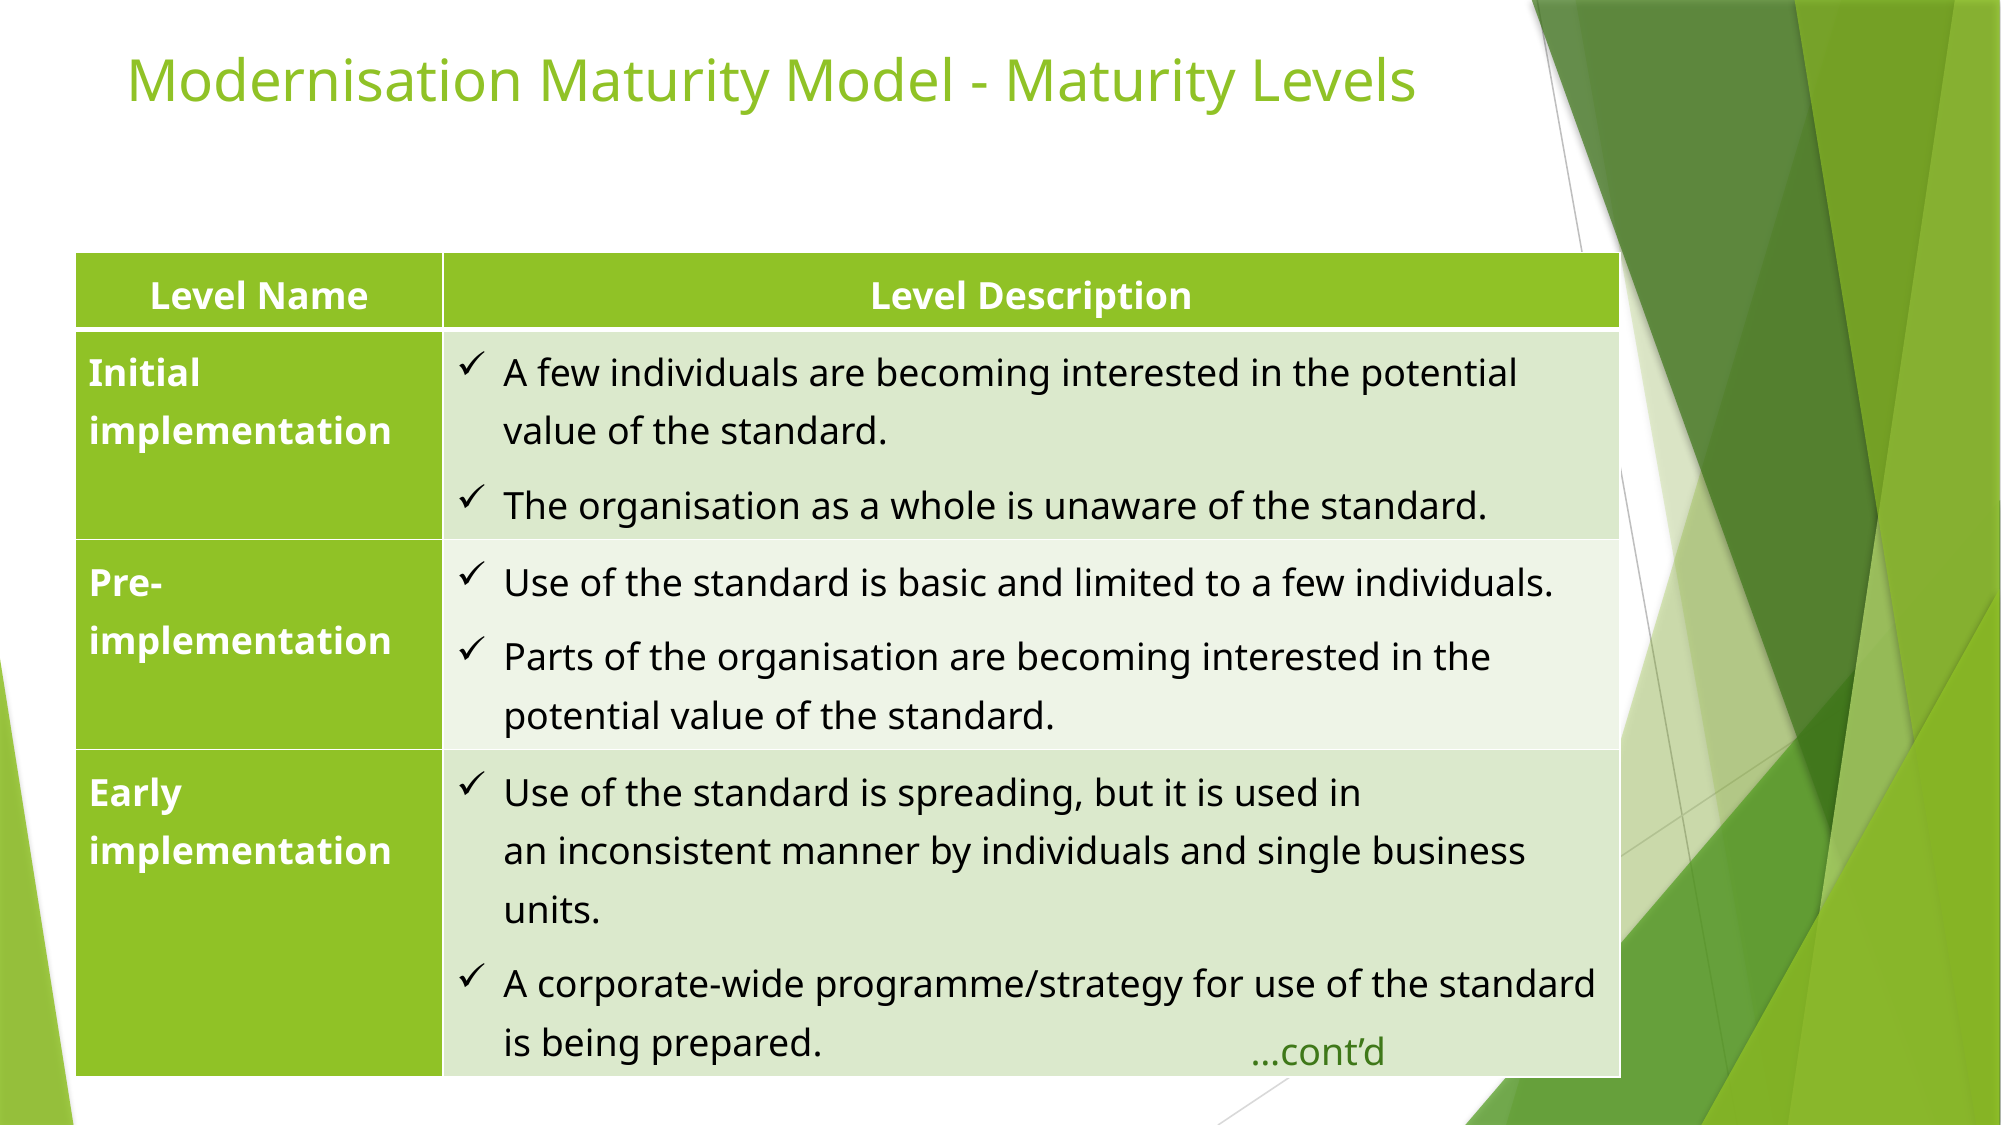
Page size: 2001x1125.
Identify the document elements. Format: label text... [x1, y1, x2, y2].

slide_number 6 [1409, 991, 1522, 1051]
table_cell A few individuals are becoming interested in the potential value of the standard. The organisation as a whole is unaware of the standard. [444, 332, 1619, 539]
table_cell Use of the standard is basic and limited to a few individuals. Parts of the organisation are becoming interested in the potential value of the standard. [444, 540, 1619, 749]
table_cell Pre-implementation [76, 540, 442, 749]
table_cell Use of the standard is spreading, but it is used in an inconsistent manner by individuals and single business units. A corporate-wide programme/strategy for use of the standard is being prepared. [444, 750, 1619, 1076]
text_box …cont’d [1235, 1020, 1498, 1081]
title Modernisation Maturity Model - Maturity Levels [111, 35, 1522, 252]
table_header Level Description [444, 253, 1619, 327]
table_cell Initial implementation [76, 332, 442, 539]
table_header Level Name [76, 253, 442, 327]
table_cell Early implementation [76, 750, 442, 1076]
